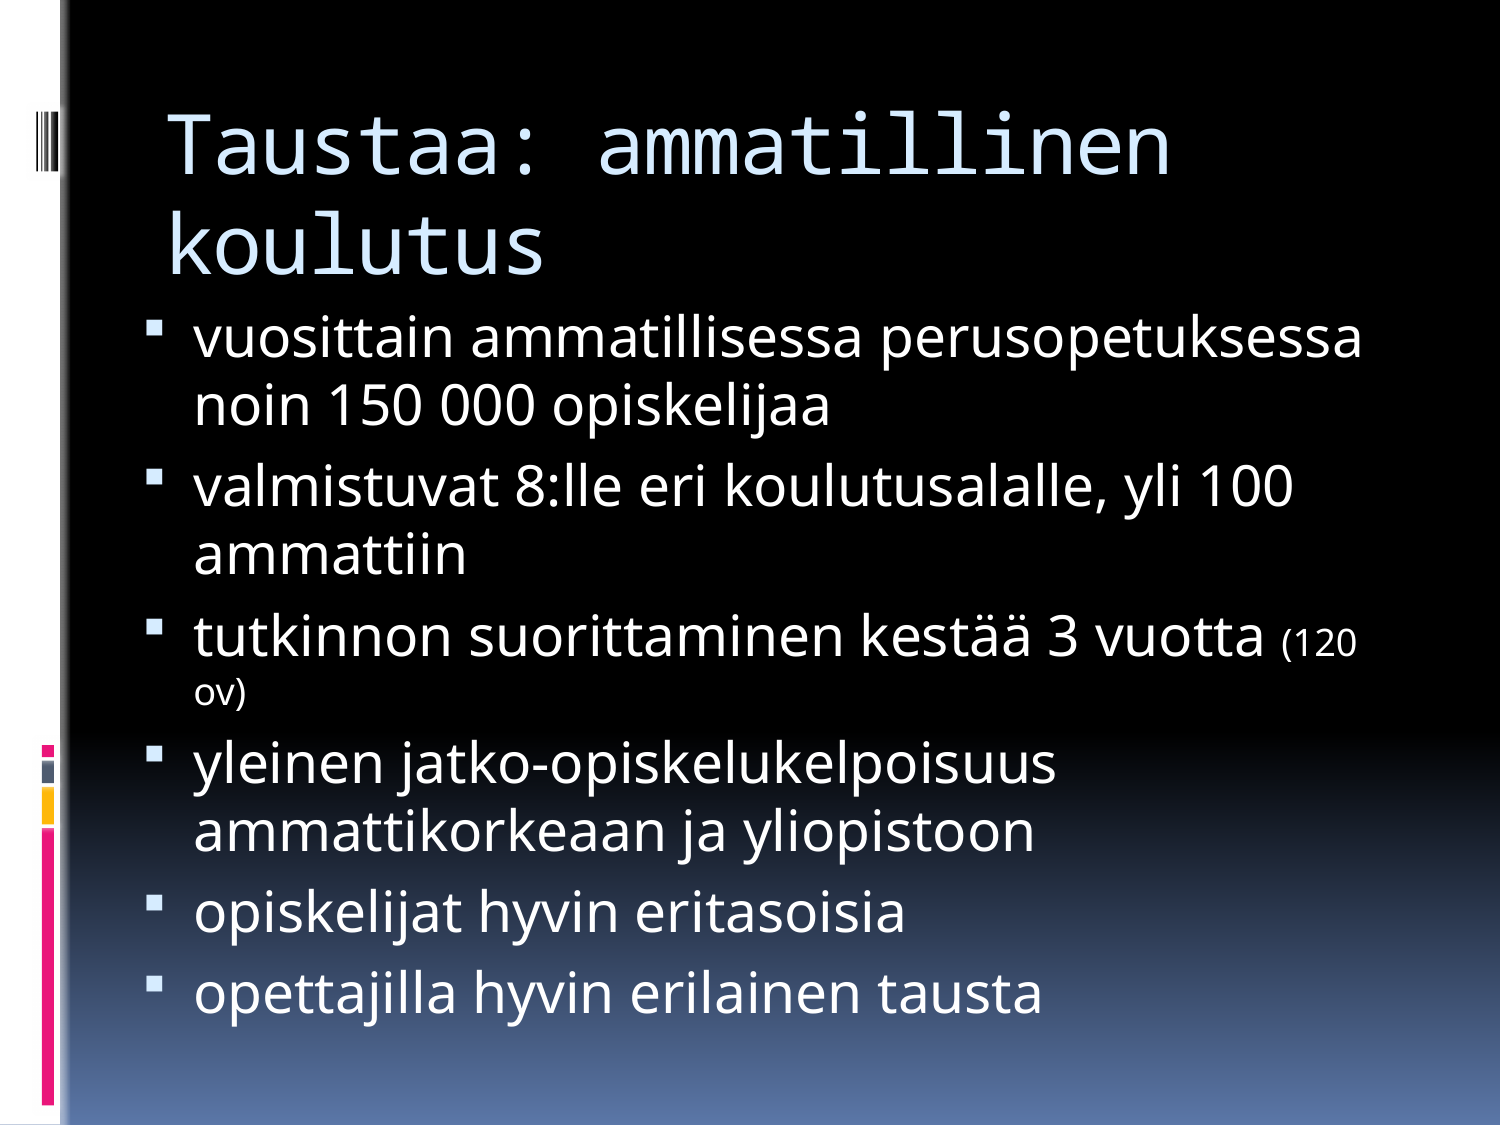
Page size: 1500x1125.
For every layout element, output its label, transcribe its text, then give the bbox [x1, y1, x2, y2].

title Taustaa: ammatillinen koulutus [150, 83, 1425, 234]
list vuosittain ammatillisessa perusopetuksessa noin 150 000 opiskelijaa valmistuvat 8:lle eri koulutusalalle, yli 100 ammattiin tutkinnon suorittaminen kestää 3 vuotta (120 ov) yleinen jatko-opiskelukelpoisuus ammattikorkeaan ja yliopistoon opiskelijat hyvin eritasoisia opettajilla hyvin erilainen tausta [117, 292, 1425, 1043]
